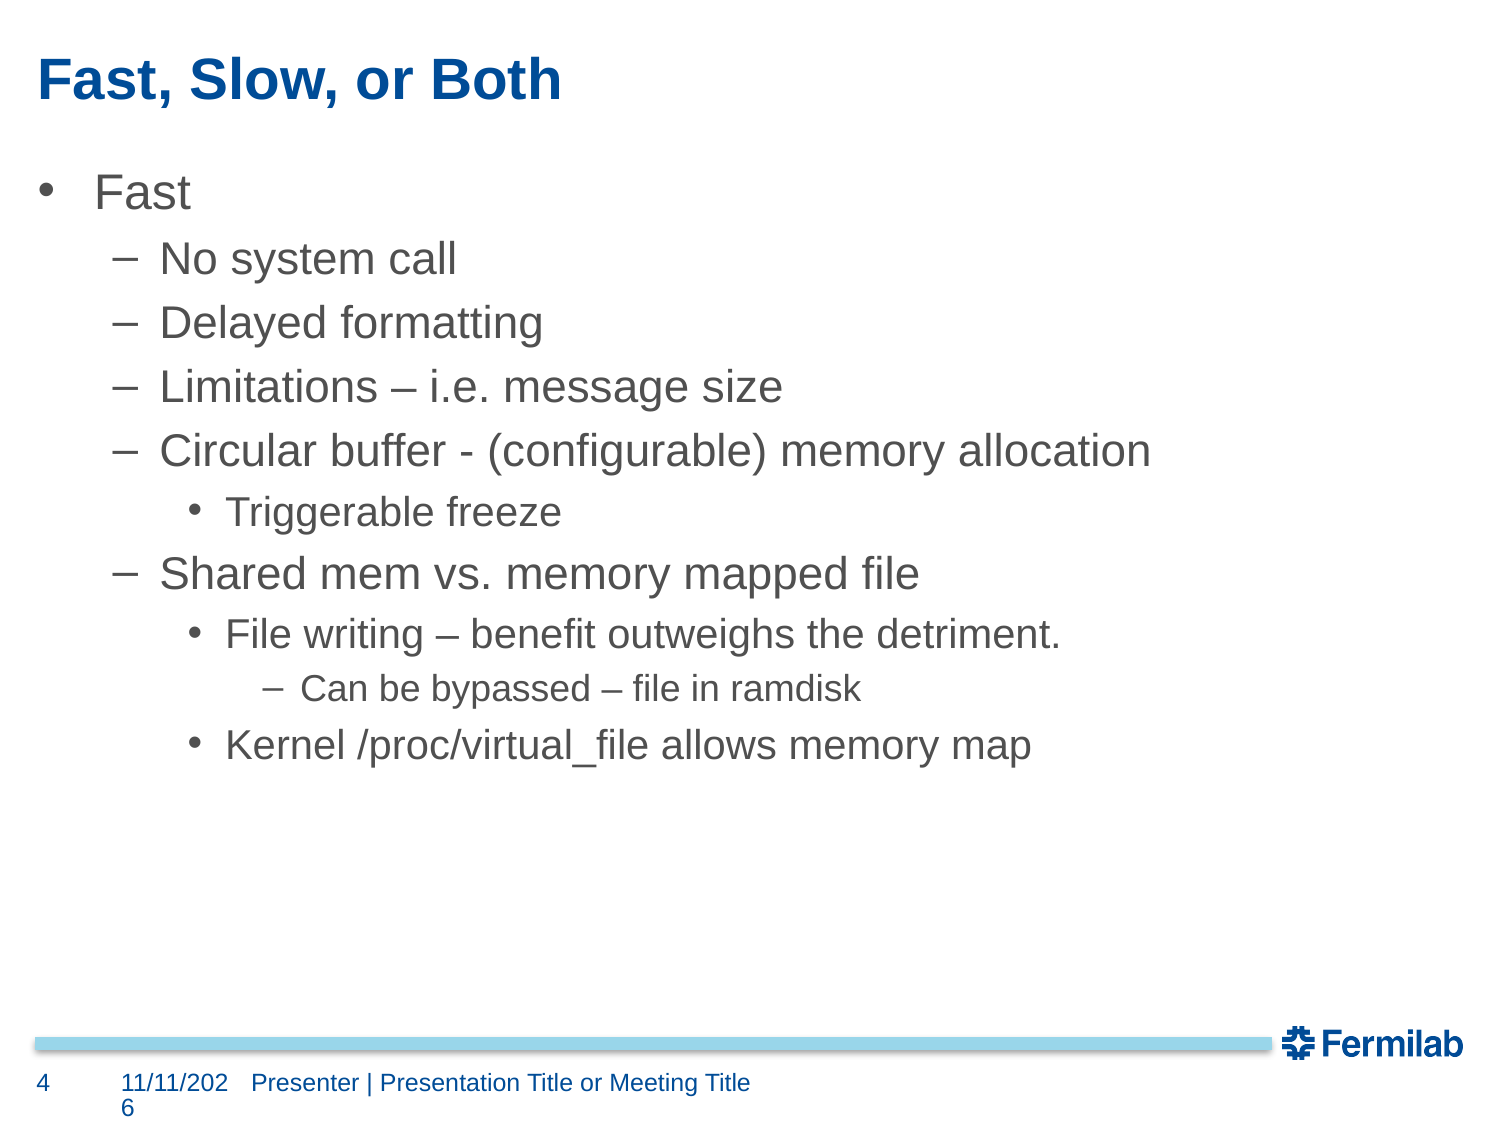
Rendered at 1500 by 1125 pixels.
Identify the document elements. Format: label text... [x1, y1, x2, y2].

list Fast No system call Delayed formatting Limitations – i.e. message size Circular buffer - (configurable) memory allocation Triggerable freeze Shared mem vs. memory mapped file File writing – benefit outweighs the detriment. Can be bypassed – file in ramdisk Kernel /proc/virtual_file allows memory map [37, 159, 1461, 852]
title Fast, Slow, or Both [37, 41, 1463, 112]
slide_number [120, 1066, 232, 1107]
footer Presenter | Presentation Title or Meeting Title [251, 1066, 1279, 1107]
slide_number 4 [36, 1066, 105, 1106]
picture [1282, 1026, 1463, 1060]
